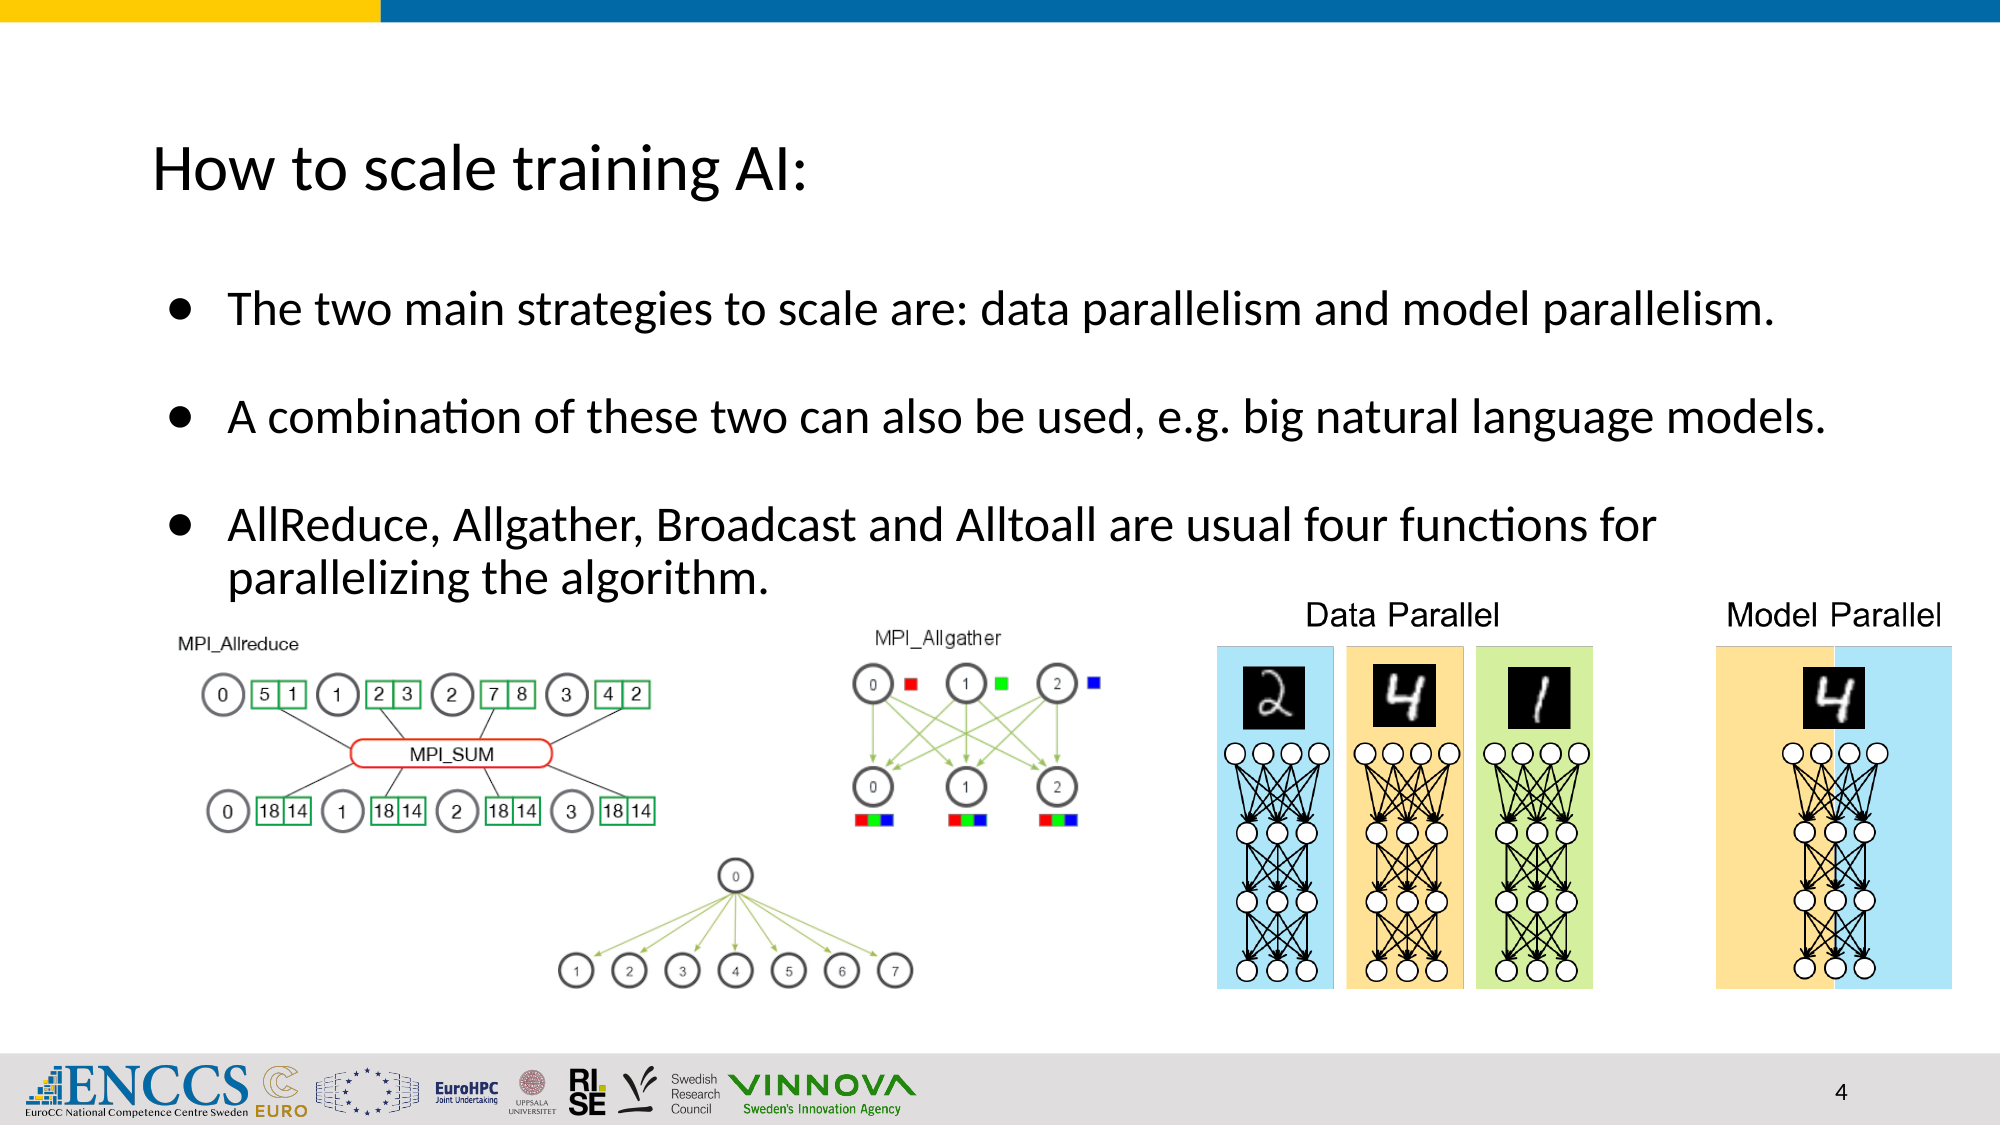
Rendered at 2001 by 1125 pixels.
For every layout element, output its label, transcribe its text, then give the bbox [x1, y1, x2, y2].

picture [26, 1065, 248, 1118]
picture [507, 1068, 558, 1116]
slide_number 4 [1412, 1060, 1863, 1121]
picture [727, 1074, 917, 1116]
picture [164, 620, 690, 853]
picture [256, 1066, 307, 1117]
picture [558, 856, 914, 991]
picture [618, 1066, 723, 1116]
title How to scale training AI: [137, 59, 1863, 274]
picture [316, 1067, 498, 1116]
picture [1202, 585, 1974, 989]
picture [845, 620, 1111, 833]
picture [569, 1068, 606, 1116]
list The two main strategies to scale are: data parallelism and model parallelism. A combination of these two can also be used, e.g. big natural language models. AllReduce, Allgather, Broadcast and Alltoall are usual four functions for parallelizing the algorithm. [137, 274, 1863, 989]
